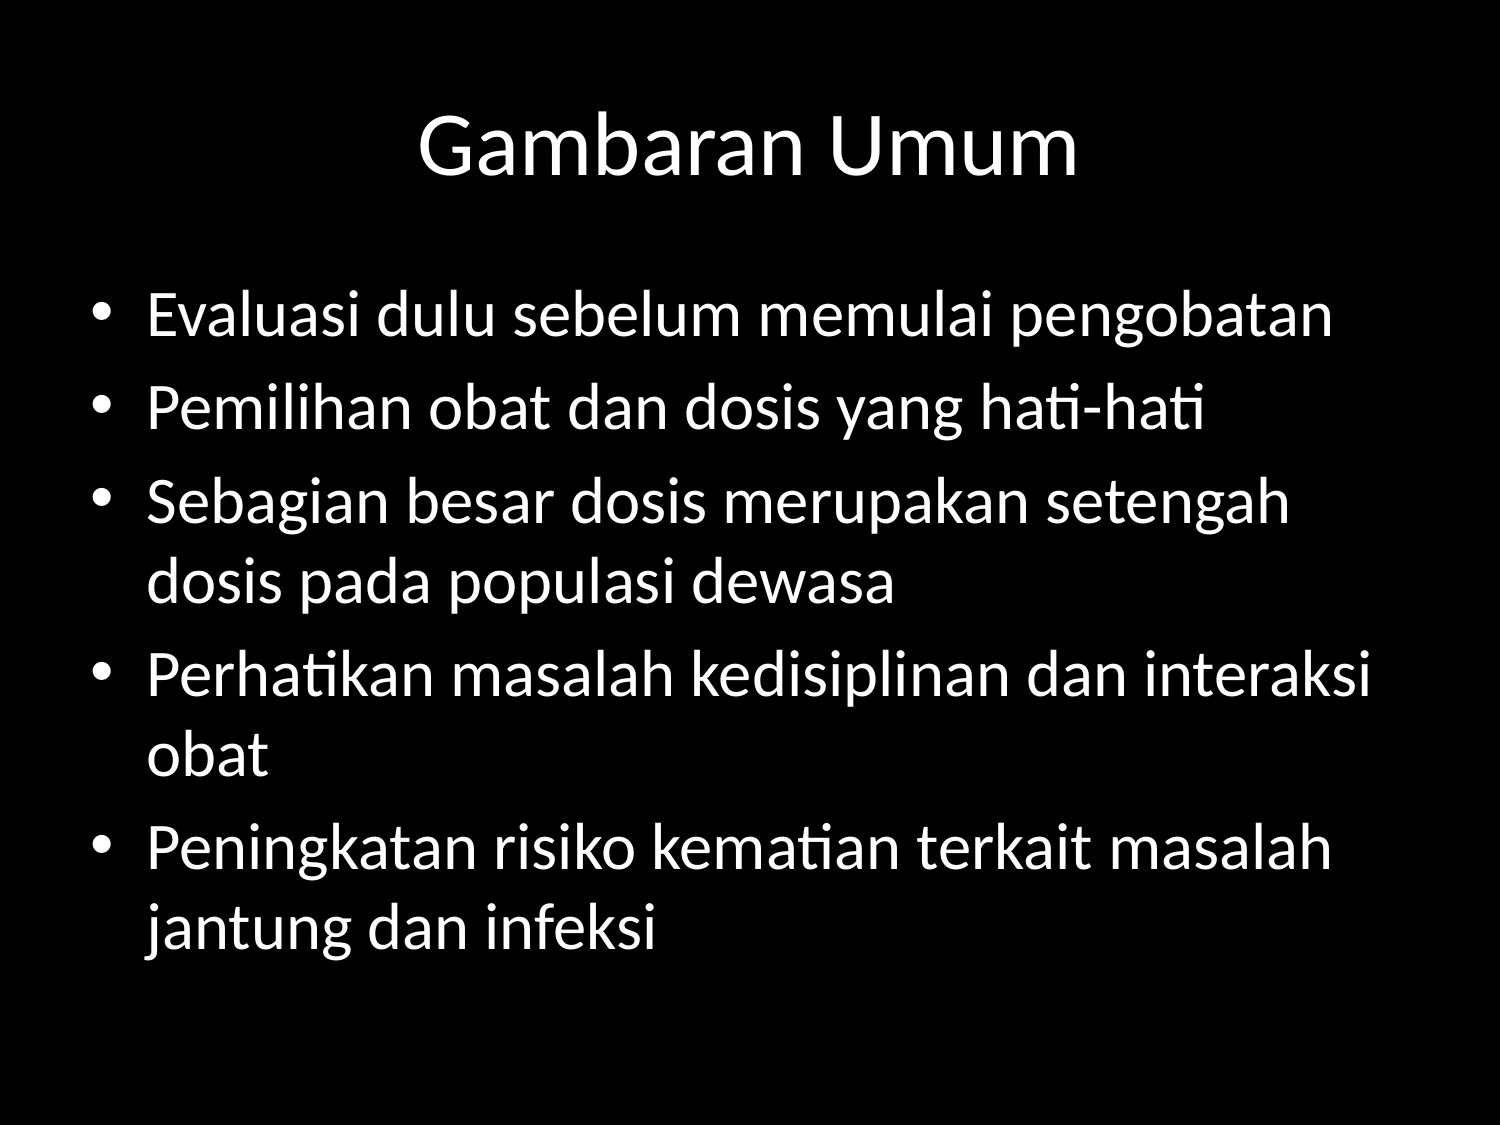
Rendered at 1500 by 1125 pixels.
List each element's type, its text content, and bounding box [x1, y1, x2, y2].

title Gambaran Umum [75, 45, 1425, 233]
list Evaluasi dulu sebelum memulai pengobatan Pemilihan obat dan dosis yang hati-hati Sebagian besar dosis merupakan setengah dosis pada populasi dewasa Perhatikan masalah kedisiplinan dan interaksi obat Peningkatan risiko kematian terkait masalah jantung dan infeksi [75, 262, 1425, 1005]
